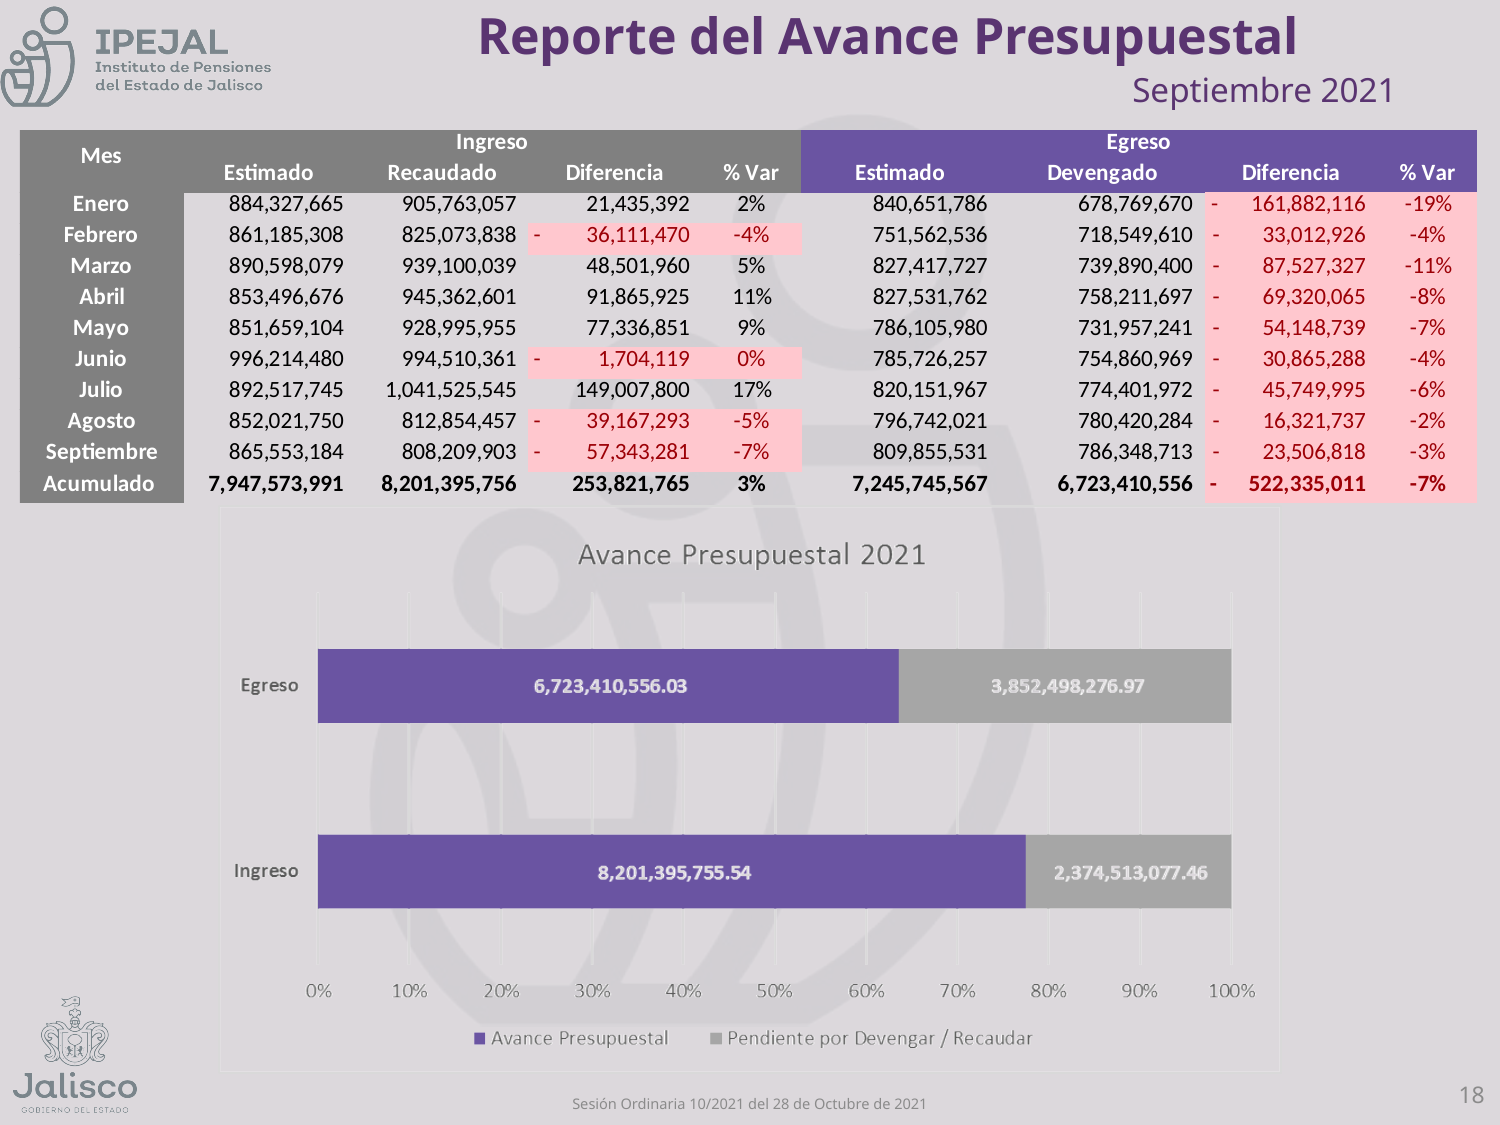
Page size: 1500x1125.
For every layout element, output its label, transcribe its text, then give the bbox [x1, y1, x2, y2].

picture [18, 128, 1479, 504]
picture [0, 988, 166, 1125]
slide_number 18 [1411, 1066, 1500, 1125]
text_box Reporte del Avance Presupuestal [277, 4, 1500, 130]
picture [217, 505, 1283, 1075]
footer Sesión Ordinaria 10/2021 del 28 de Octubre de 2021 [472, 1085, 1028, 1125]
text_box Septiembre 2021 [276, 61, 1412, 117]
picture [0, 6, 271, 107]
